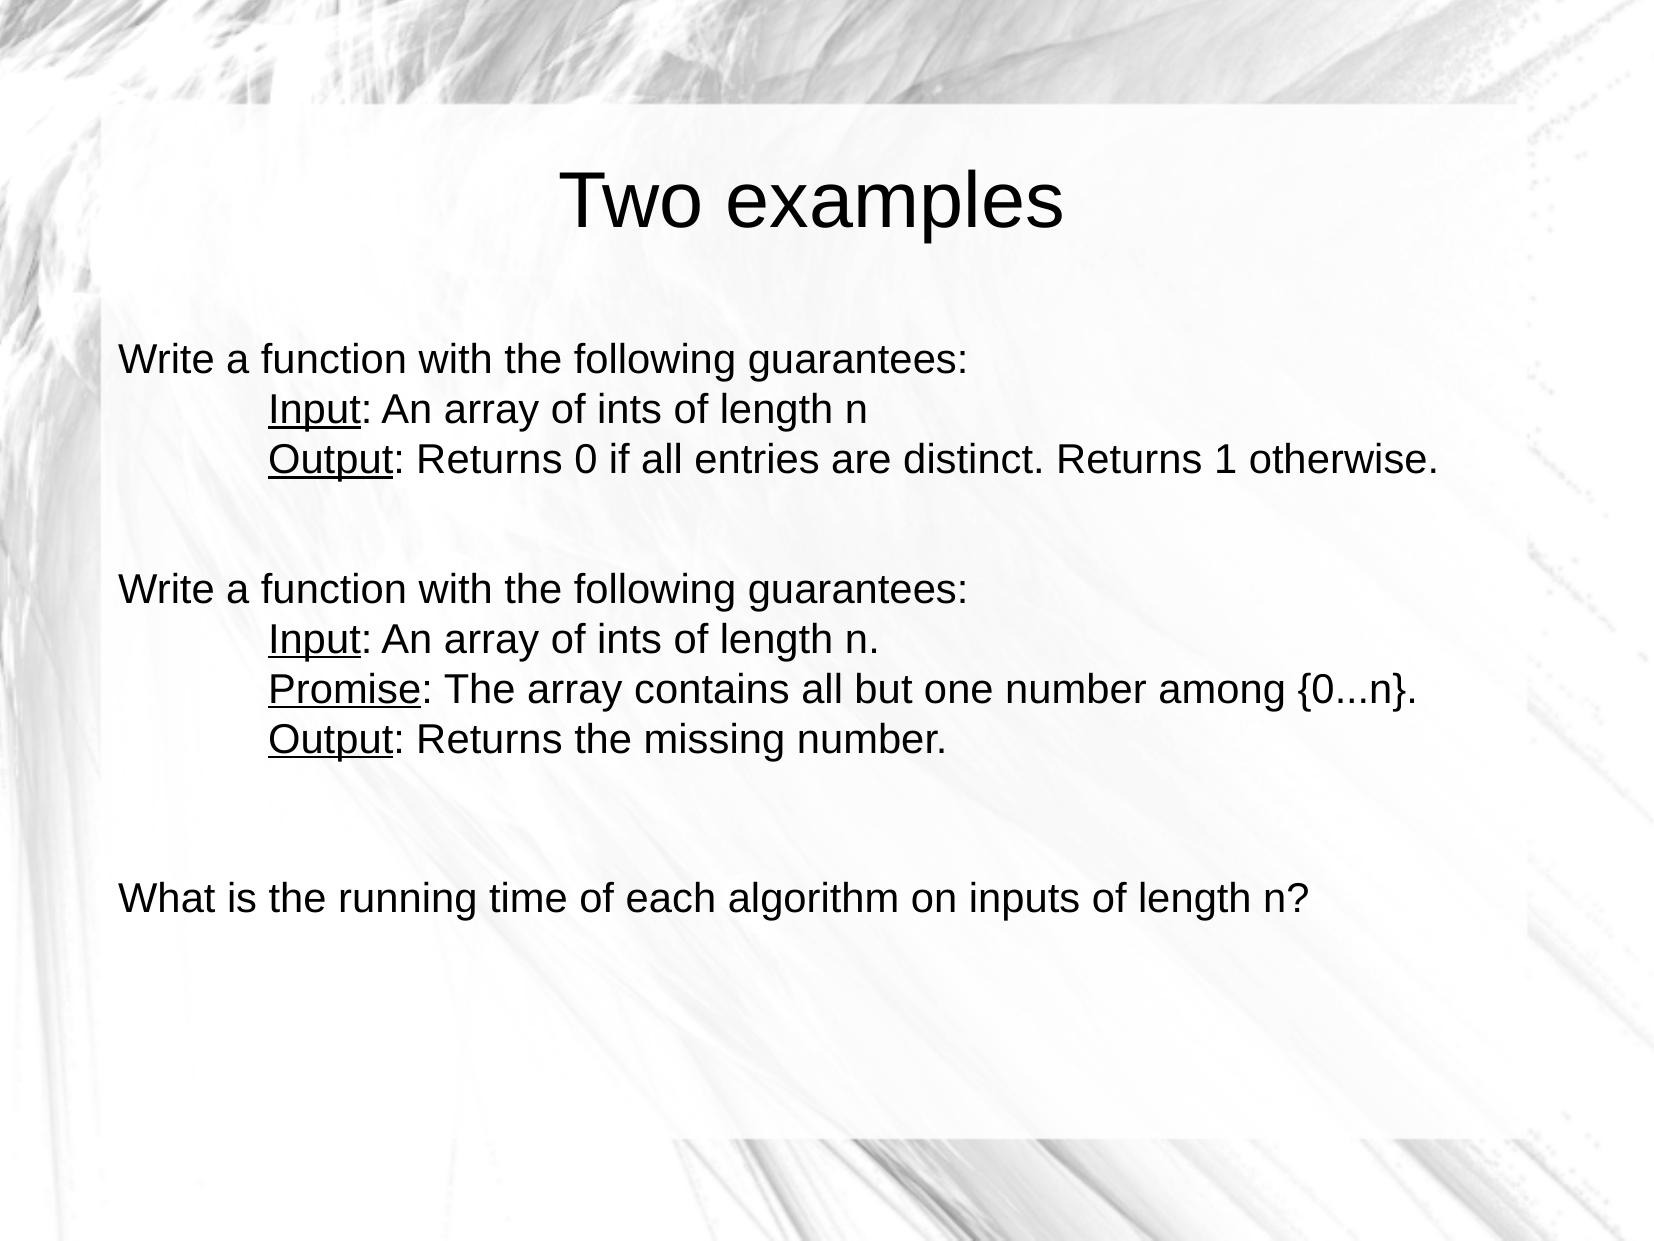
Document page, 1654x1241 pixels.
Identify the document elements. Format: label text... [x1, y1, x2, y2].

list Write a function with the following guarantees: Input: An array of ints of length n Output: Returns 0 if all entries are distinct. Returns 1 otherwise. Write a function with the following guarantees: Input: An array of ints of length n. Promise: The array contains all but one number among {0...n}. Output: Returns the missing number. What is the running time of each algorithm on inputs of length n? [118, 332, 1571, 1121]
title Two examples [118, 93, 1506, 299]
picture [0, 0, 1654, 1241]
